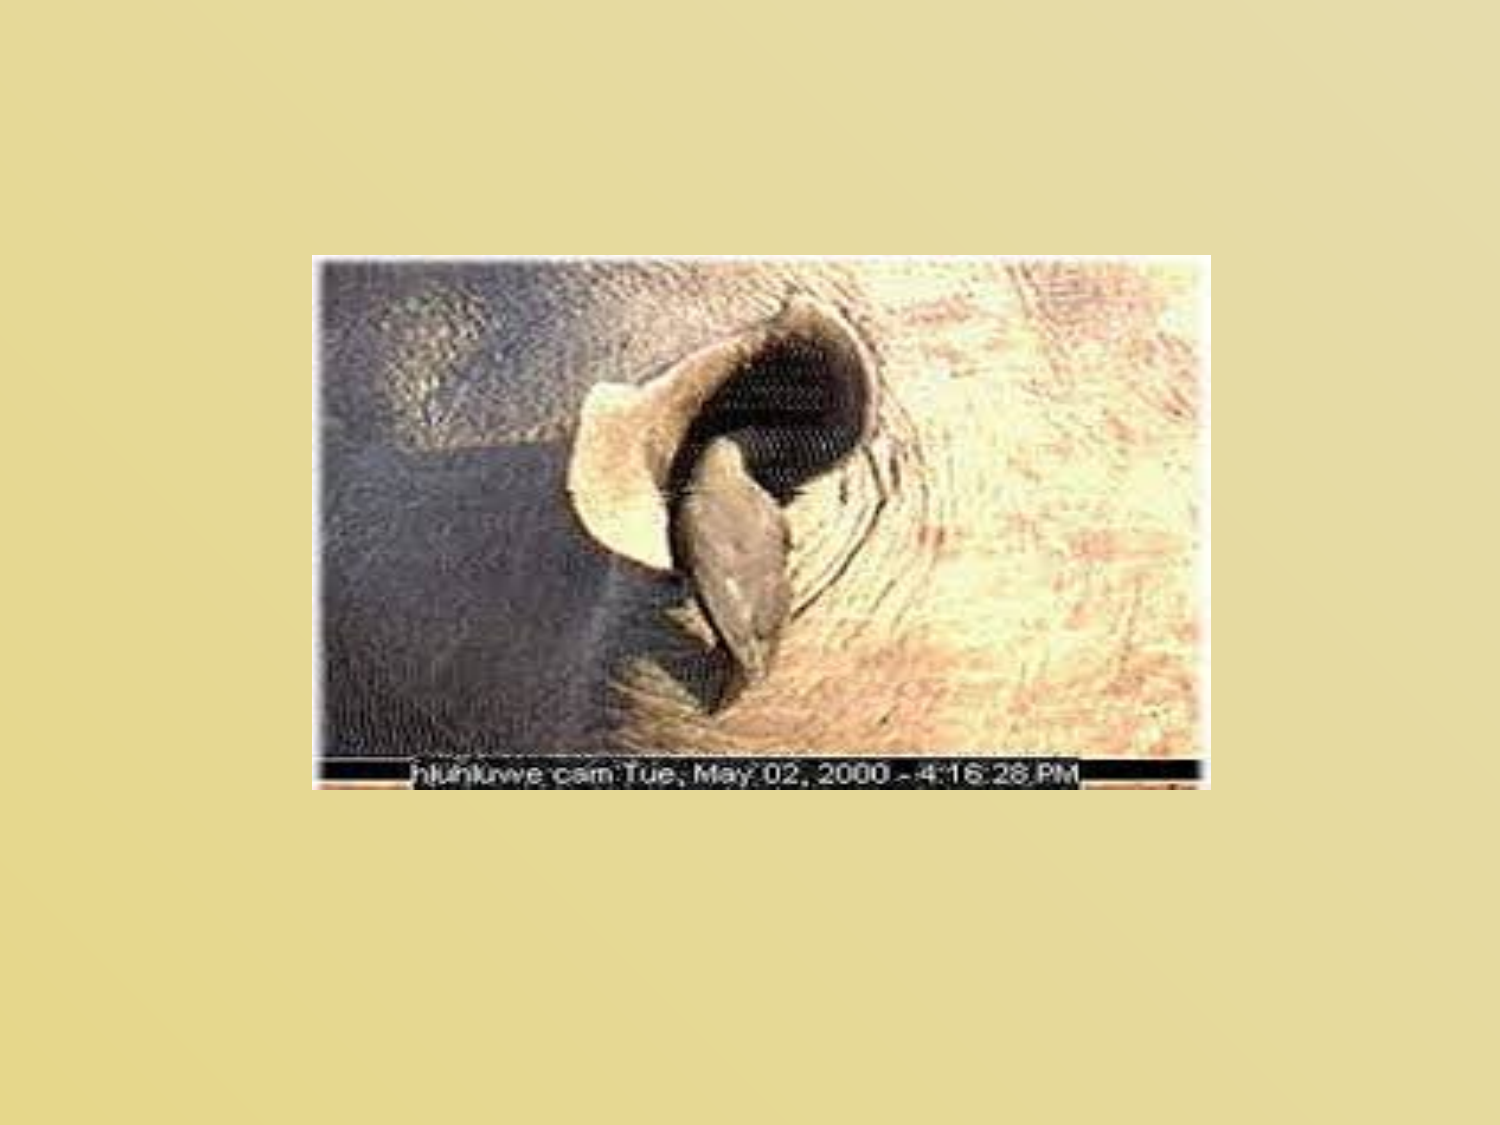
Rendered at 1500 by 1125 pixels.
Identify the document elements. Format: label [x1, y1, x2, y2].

list [312, 255, 1211, 791]
